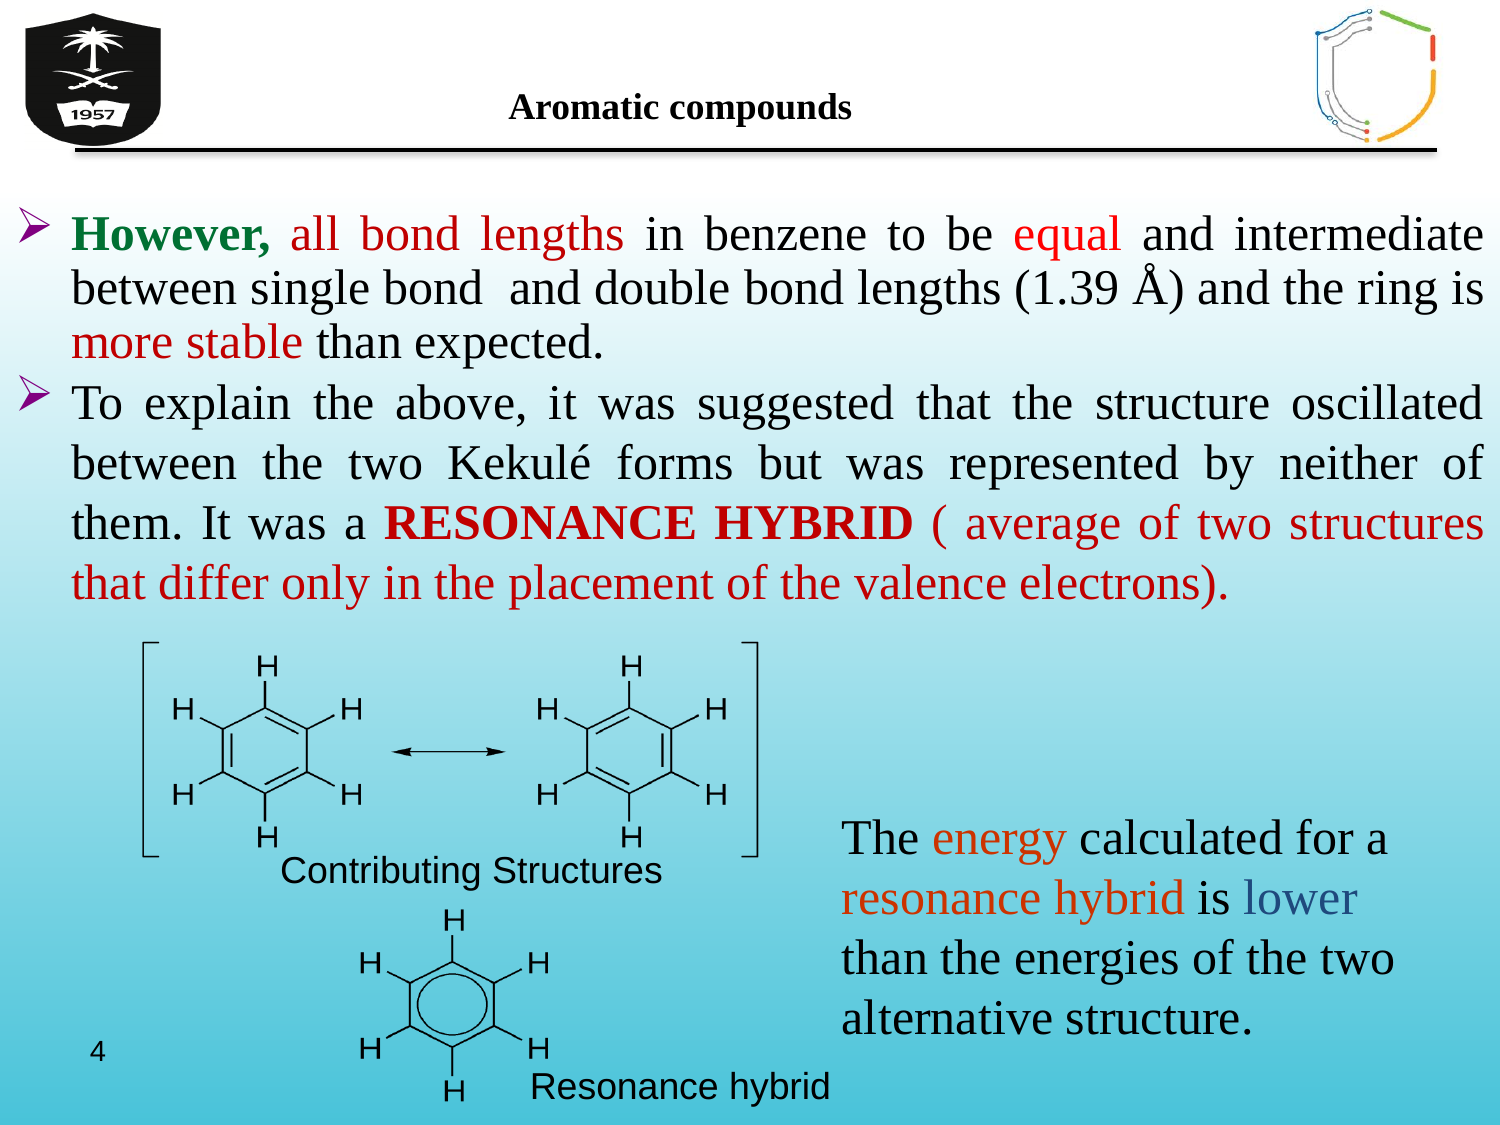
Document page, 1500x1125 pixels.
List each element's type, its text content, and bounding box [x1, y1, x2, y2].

picture [1287, 0, 1463, 165]
text_box However, all bond lengths in benzene to be equal and intermediate between single bond and double bond lengths (1.39 Å) and the ring is more stable than expected. To explain the above, it was suggested that the structure oscillated between the two Kekulé forms but was represented by neither of them. It was a RESONANCE HYBRID ( average of two structures that differ only in the placement of the valence electrons). [0, 200, 1500, 688]
picture [137, 637, 763, 1102]
text_box 4 [75, 1024, 132, 1103]
text_box Resonance hybrid [515, 1054, 846, 1114]
picture [24, 12, 163, 151]
text_box The energy calculated for a resonance hybrid is lower than the energies of the two alternative structure. [827, 796, 1453, 1052]
text_box Aromatic compounds [493, 74, 868, 135]
